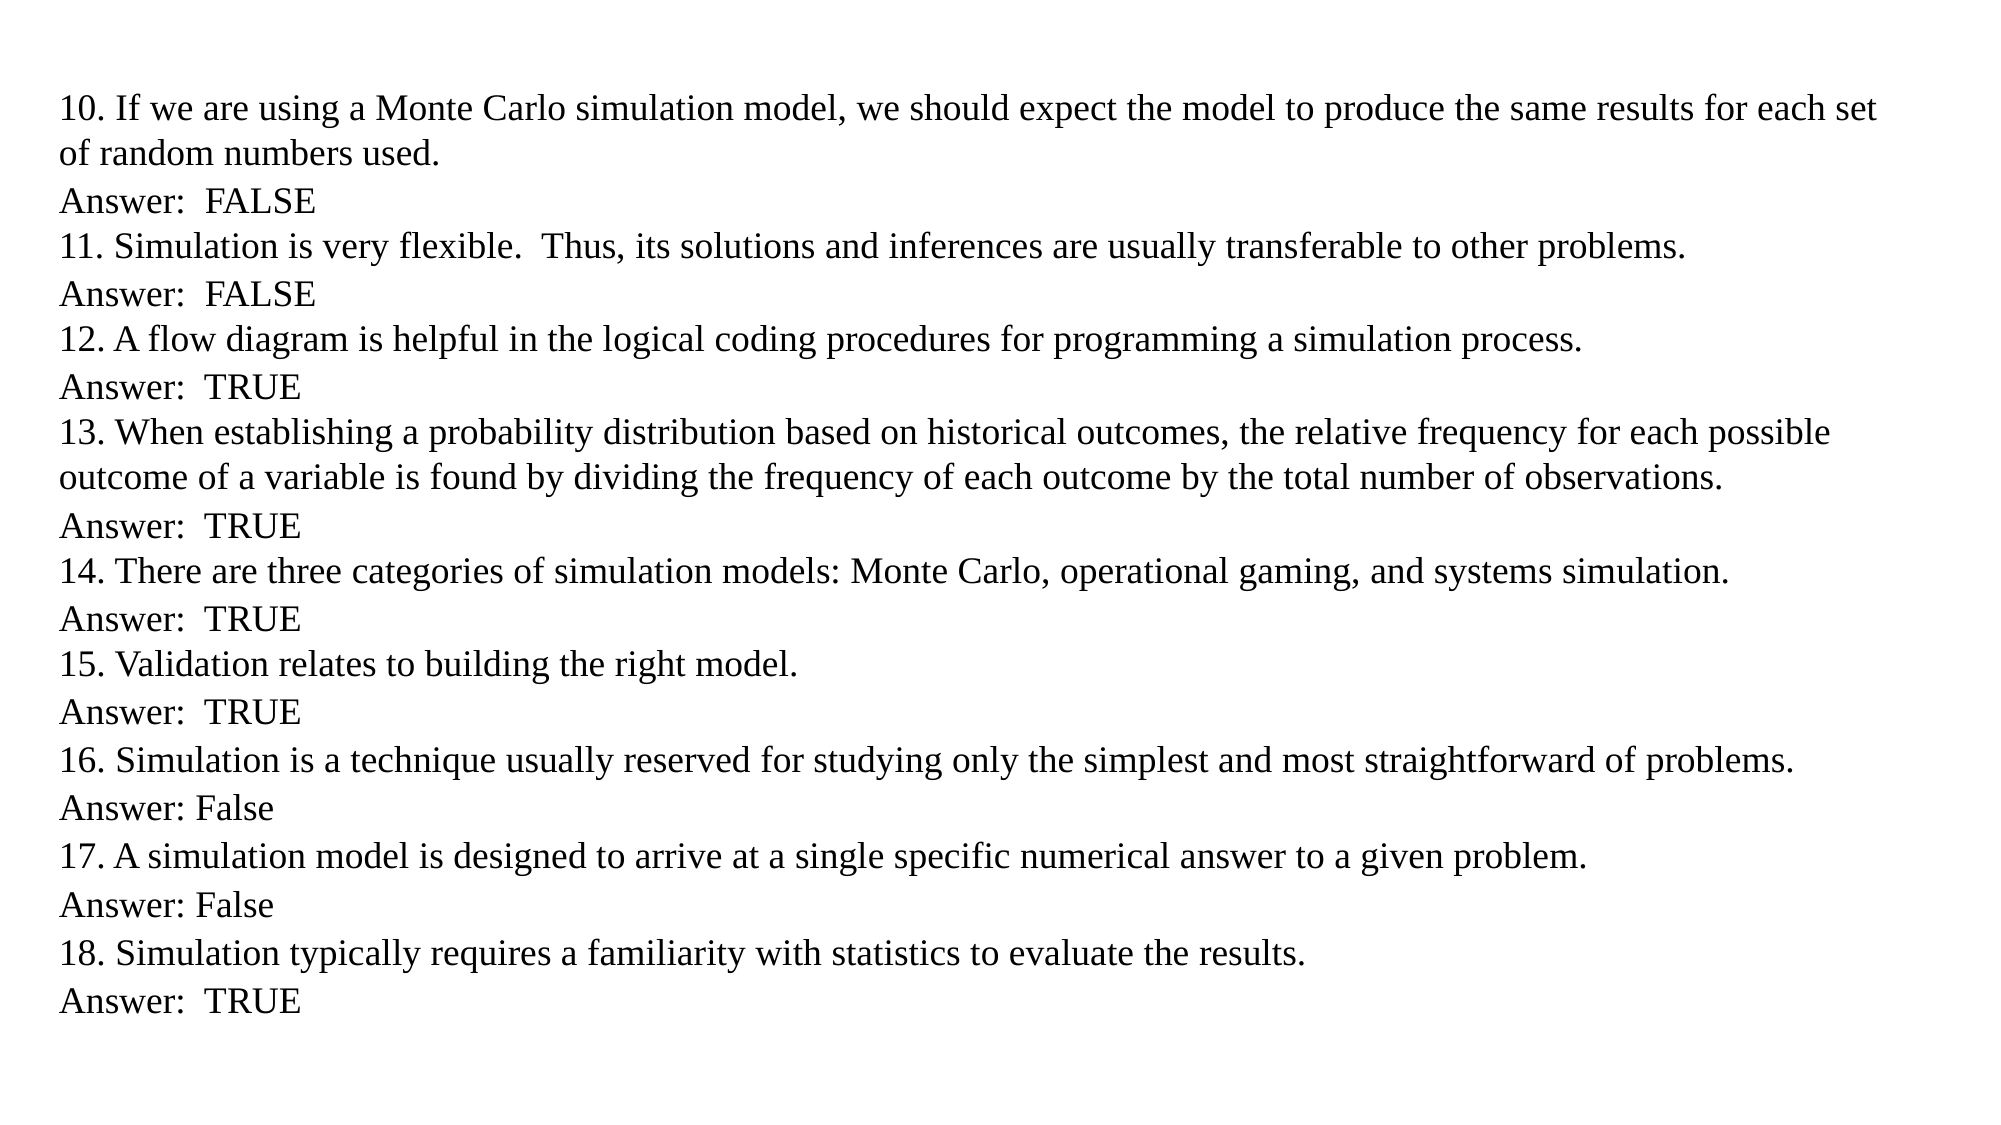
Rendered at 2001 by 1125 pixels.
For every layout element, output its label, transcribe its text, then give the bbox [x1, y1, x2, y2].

text_box 10. If we are using a Monte Carlo simulation model, we should expect the model to produce the same results for each set of random numbers used. Answer: FALSE 11. Simulation is very flexible. Thus, its solutions and inferences are usually transferable to other problems. Answer: FALSE 12. A flow diagram is helpful in the logical coding procedures for programming a simulation process. Answer: TRUE 13. When establishing a probability distribution based on historical outcomes, the relative frequency for each possible outcome of a variable is found by dividing the frequency of each outcome by the total number of observations. Answer: TRUE 14. There are three categories of simulation models: Monte Carlo, operational gaming, and systems simulation. Answer: TRUE 15. Validation relates to building the right model. Answer: TRUE 16. Simulation is a technique usually reserved for studying only the simplest and most straightforward of problems. Answer: False 17. A simulation model is designed to arrive at a single specific numerical answer to a given problem. Answer: False 18. Simulation typically requires a familiarity with statistics to evaluate the results. Answer: TRUE [44, 75, 1932, 1029]
